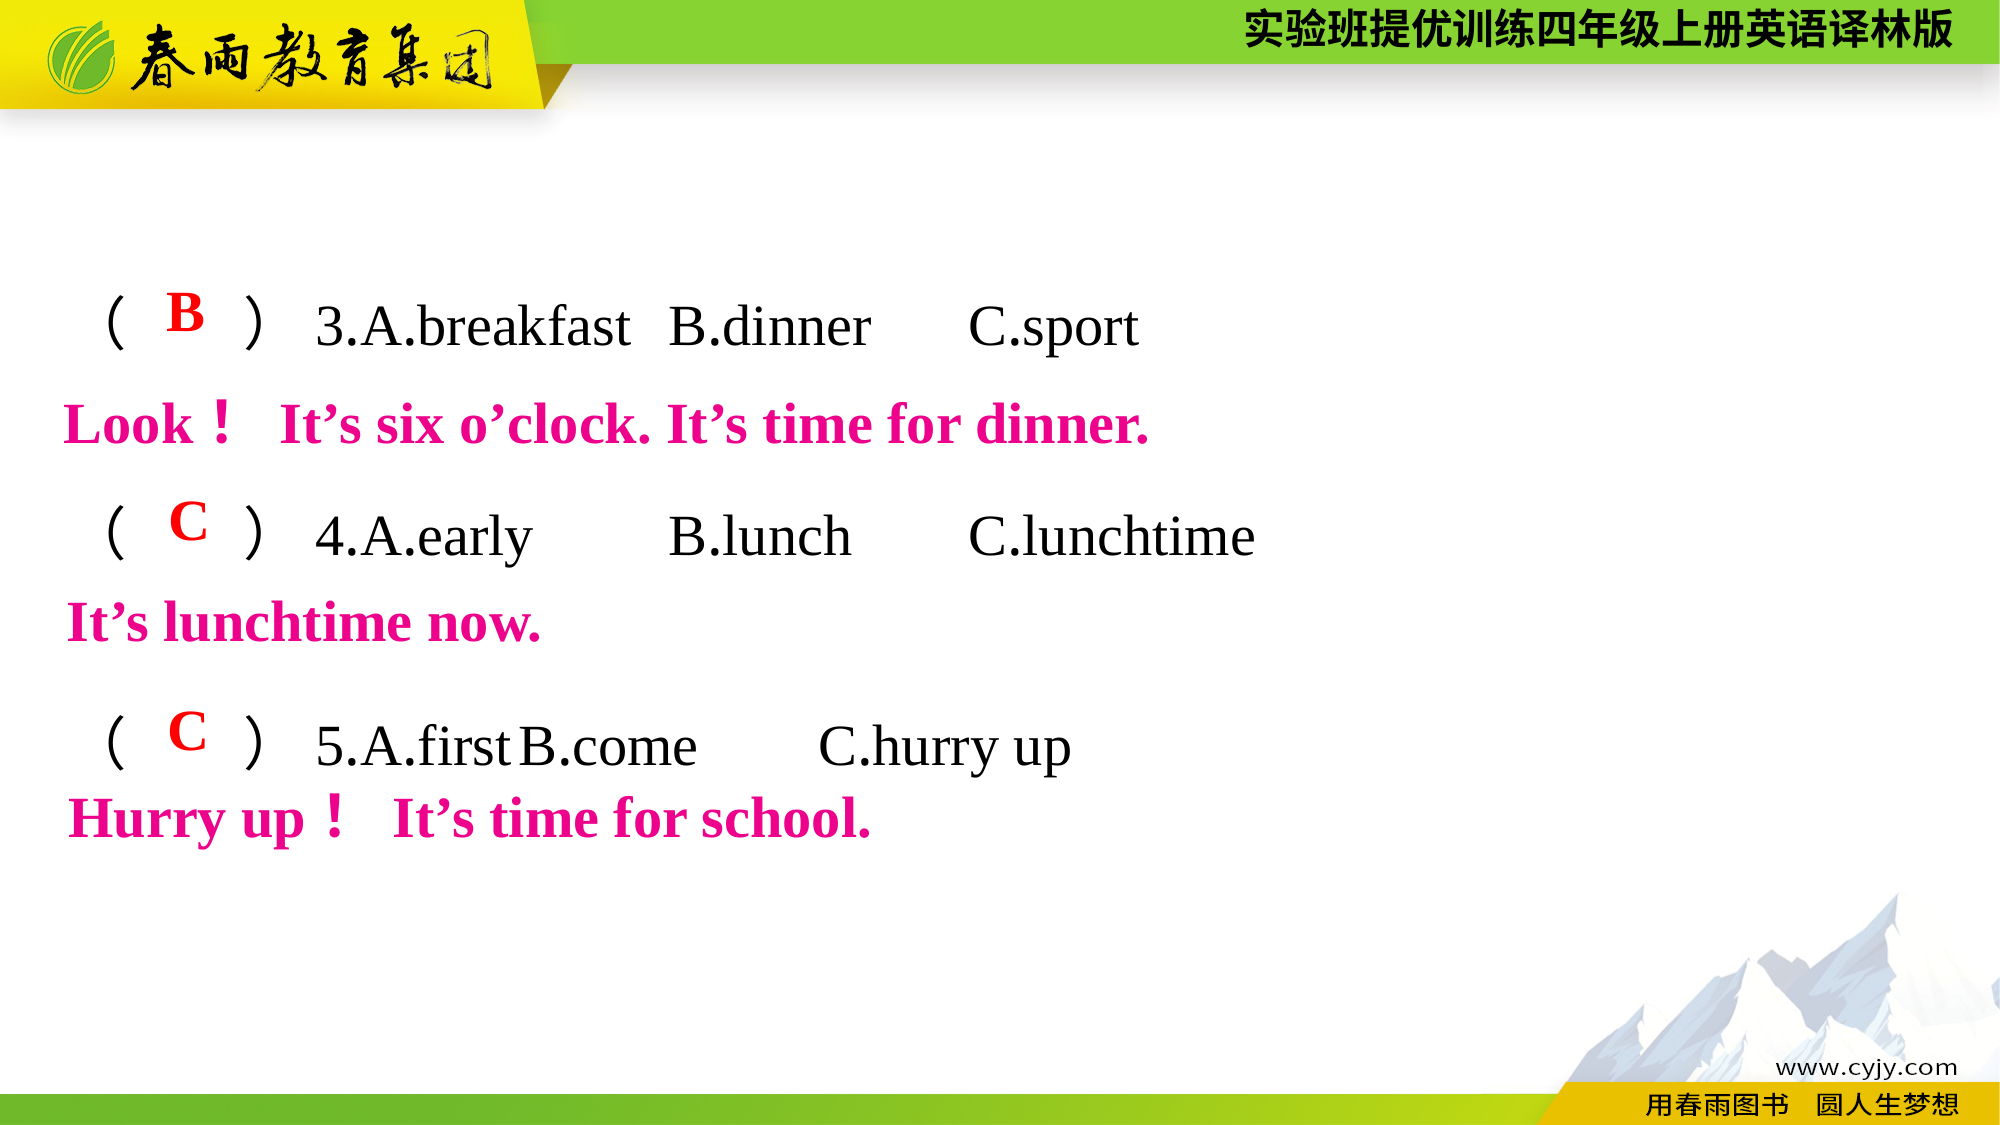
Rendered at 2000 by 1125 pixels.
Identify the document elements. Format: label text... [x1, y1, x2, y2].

picture [0, 0, 2000, 1125]
list （ ）3.A.breakfast B.dinner C.sport （ ）4.A.early B.lunch C.lunchtime （ ）5.A.first B.come C.hurry up [53, 245, 1938, 342]
text_box B [151, 265, 221, 342]
text_box C [154, 475, 226, 560]
list （ ）3.A.breakfast B.dinner C.sport （ ）4.A.early B.lunch C.lunchtime （ ）5.A.first B.come C.hurry up [53, 463, 1938, 791]
text_box C [152, 685, 225, 770]
text_box It’s lunchtime now. [52, 575, 558, 661]
text_box Look！It’s six o’clock. It’s time for dinner. [49, 342, 1940, 463]
text_box Hurry up！It’s time for school. [53, 771, 984, 857]
